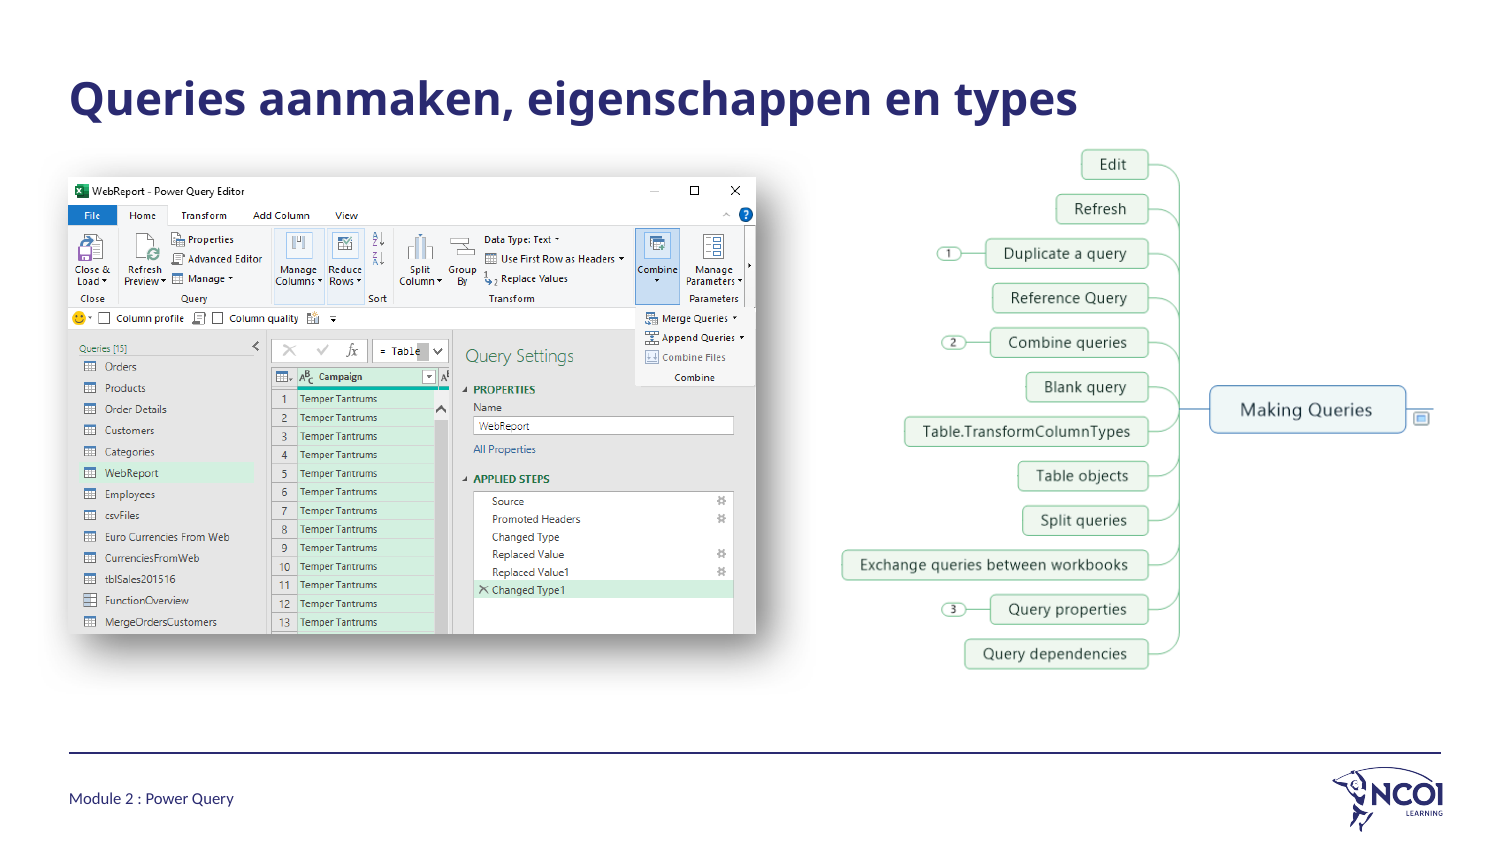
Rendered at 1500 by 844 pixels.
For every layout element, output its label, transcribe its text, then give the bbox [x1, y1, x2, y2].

picture [1310, 743, 1465, 844]
footer Module 2 : Power Query [53, 775, 561, 821]
picture [68, 177, 756, 634]
picture [824, 106, 1480, 713]
title Queries aanmaken, eigenschappen en types [68, 23, 1264, 125]
